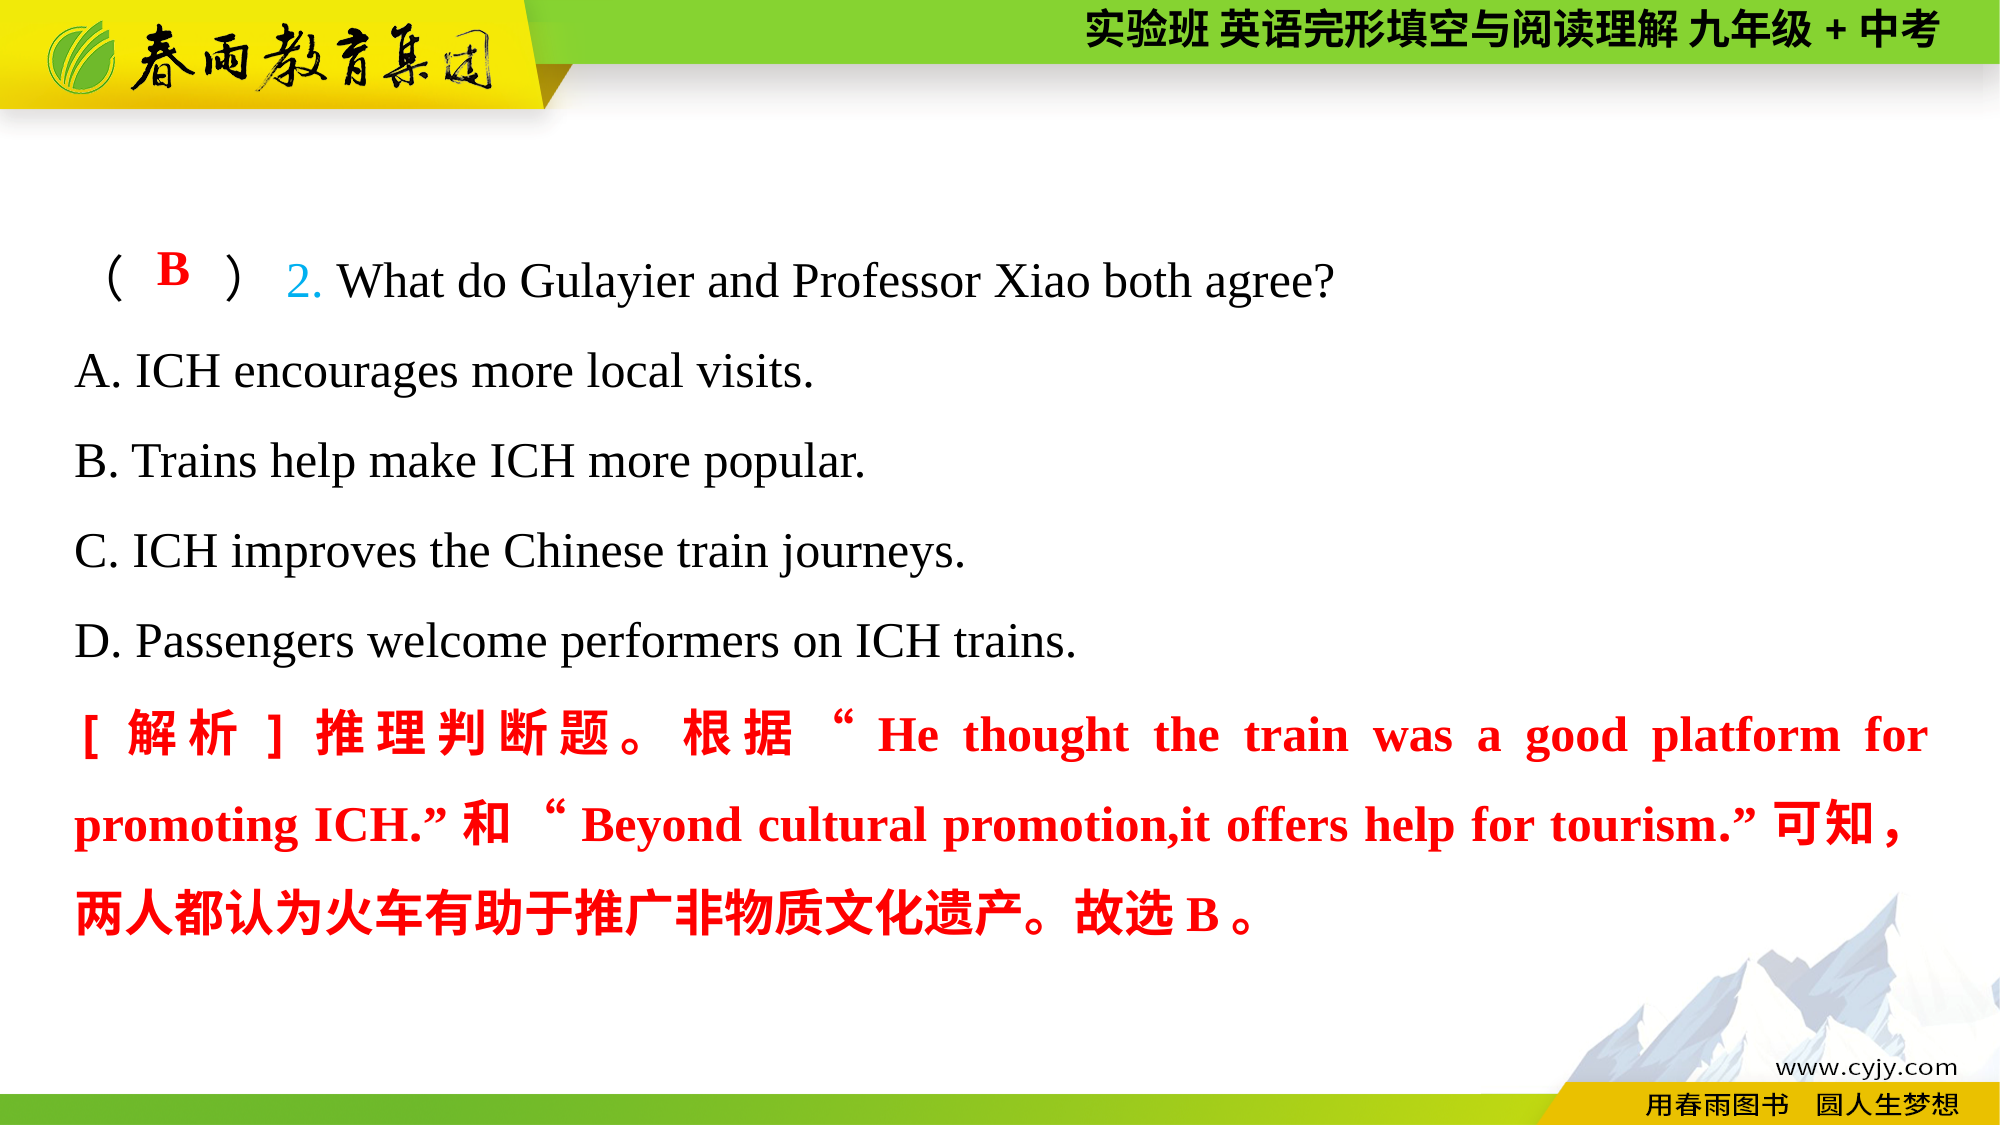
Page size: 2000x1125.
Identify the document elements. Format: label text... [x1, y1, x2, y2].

picture [0, 0, 2000, 1125]
text_box [解析]推理判断题。根据“He thought the train was a good platform for promoting ICH.”和“Beyond cultural promotion,it offers help for tourism.”可知，两人都认为火车有助于推广非物质文化遗产。故选B。 [59, 680, 1944, 950]
list （ ）2. What do Gulayier and Professor Xiao both agree? A. ICH encourages more local visits. B. Trains help make ICH more popular. C. ICH improves the Chinese train journeys. D. Passengers welcome performers on ICH trains. [59, 210, 1944, 680]
text_box B [141, 228, 205, 303]
